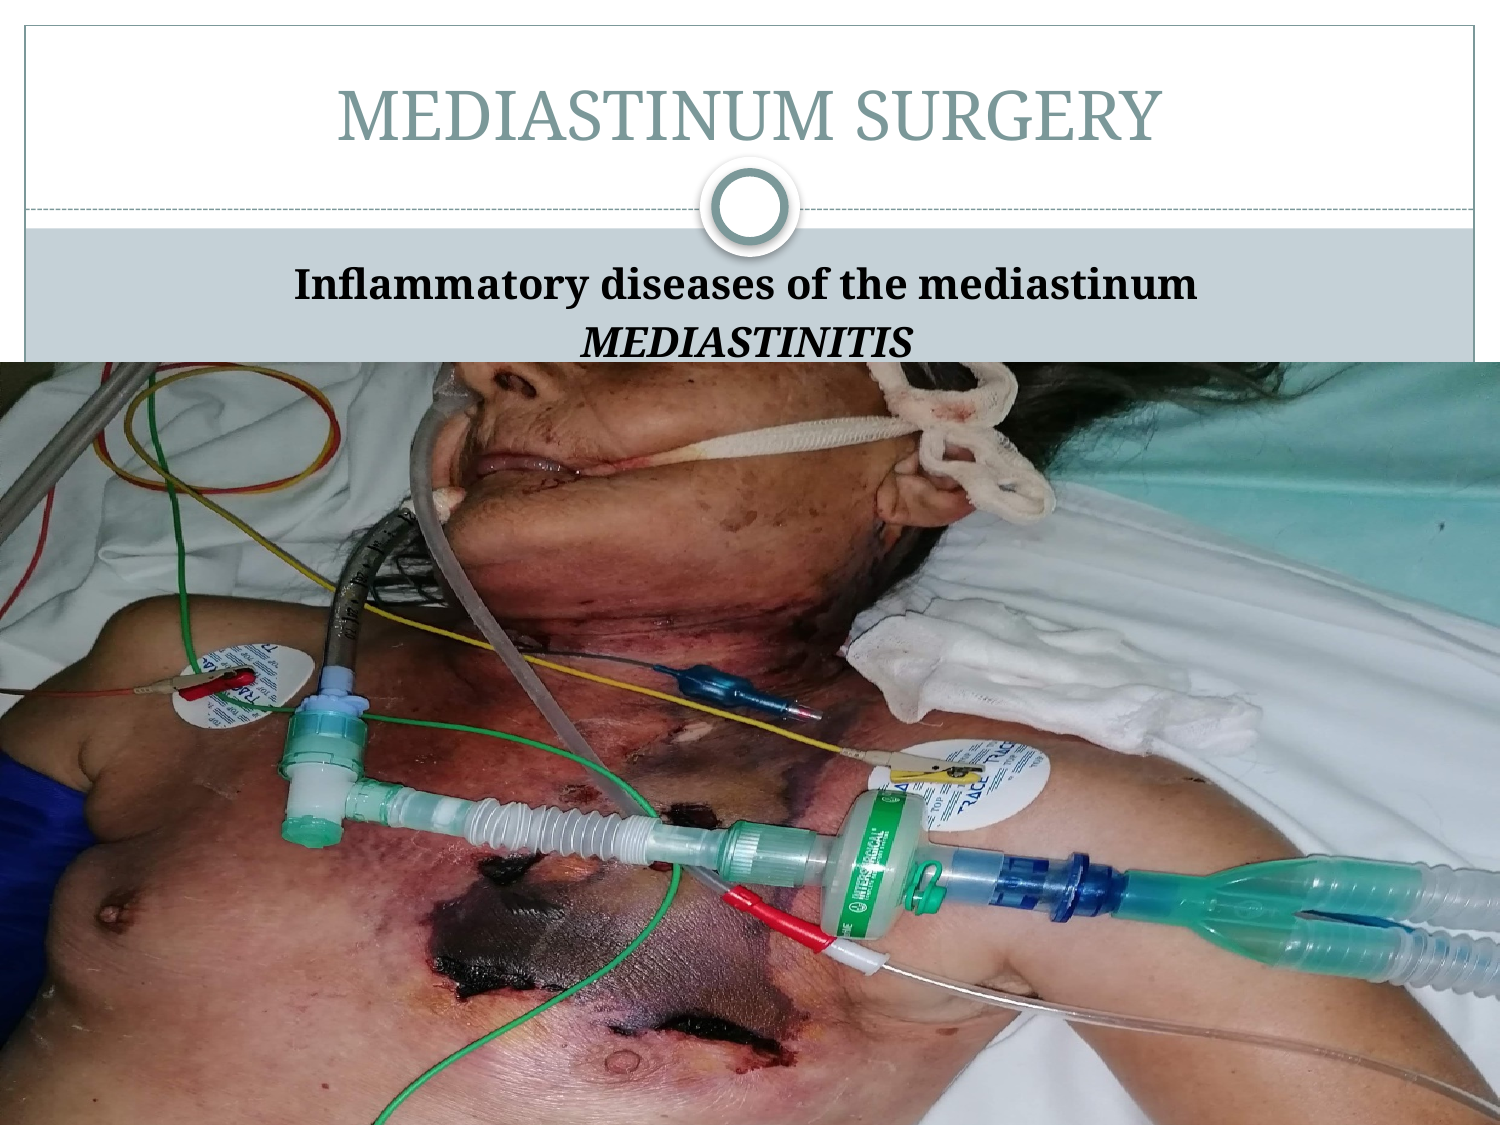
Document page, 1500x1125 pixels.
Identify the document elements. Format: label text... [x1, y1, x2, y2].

picture [0, 362, 1500, 1125]
list Inflammatory diseases of the mediastinum MEDIASTINITIS [49, 250, 1445, 359]
title MEDIASTINUM SURGERY [49, 37, 1450, 162]
